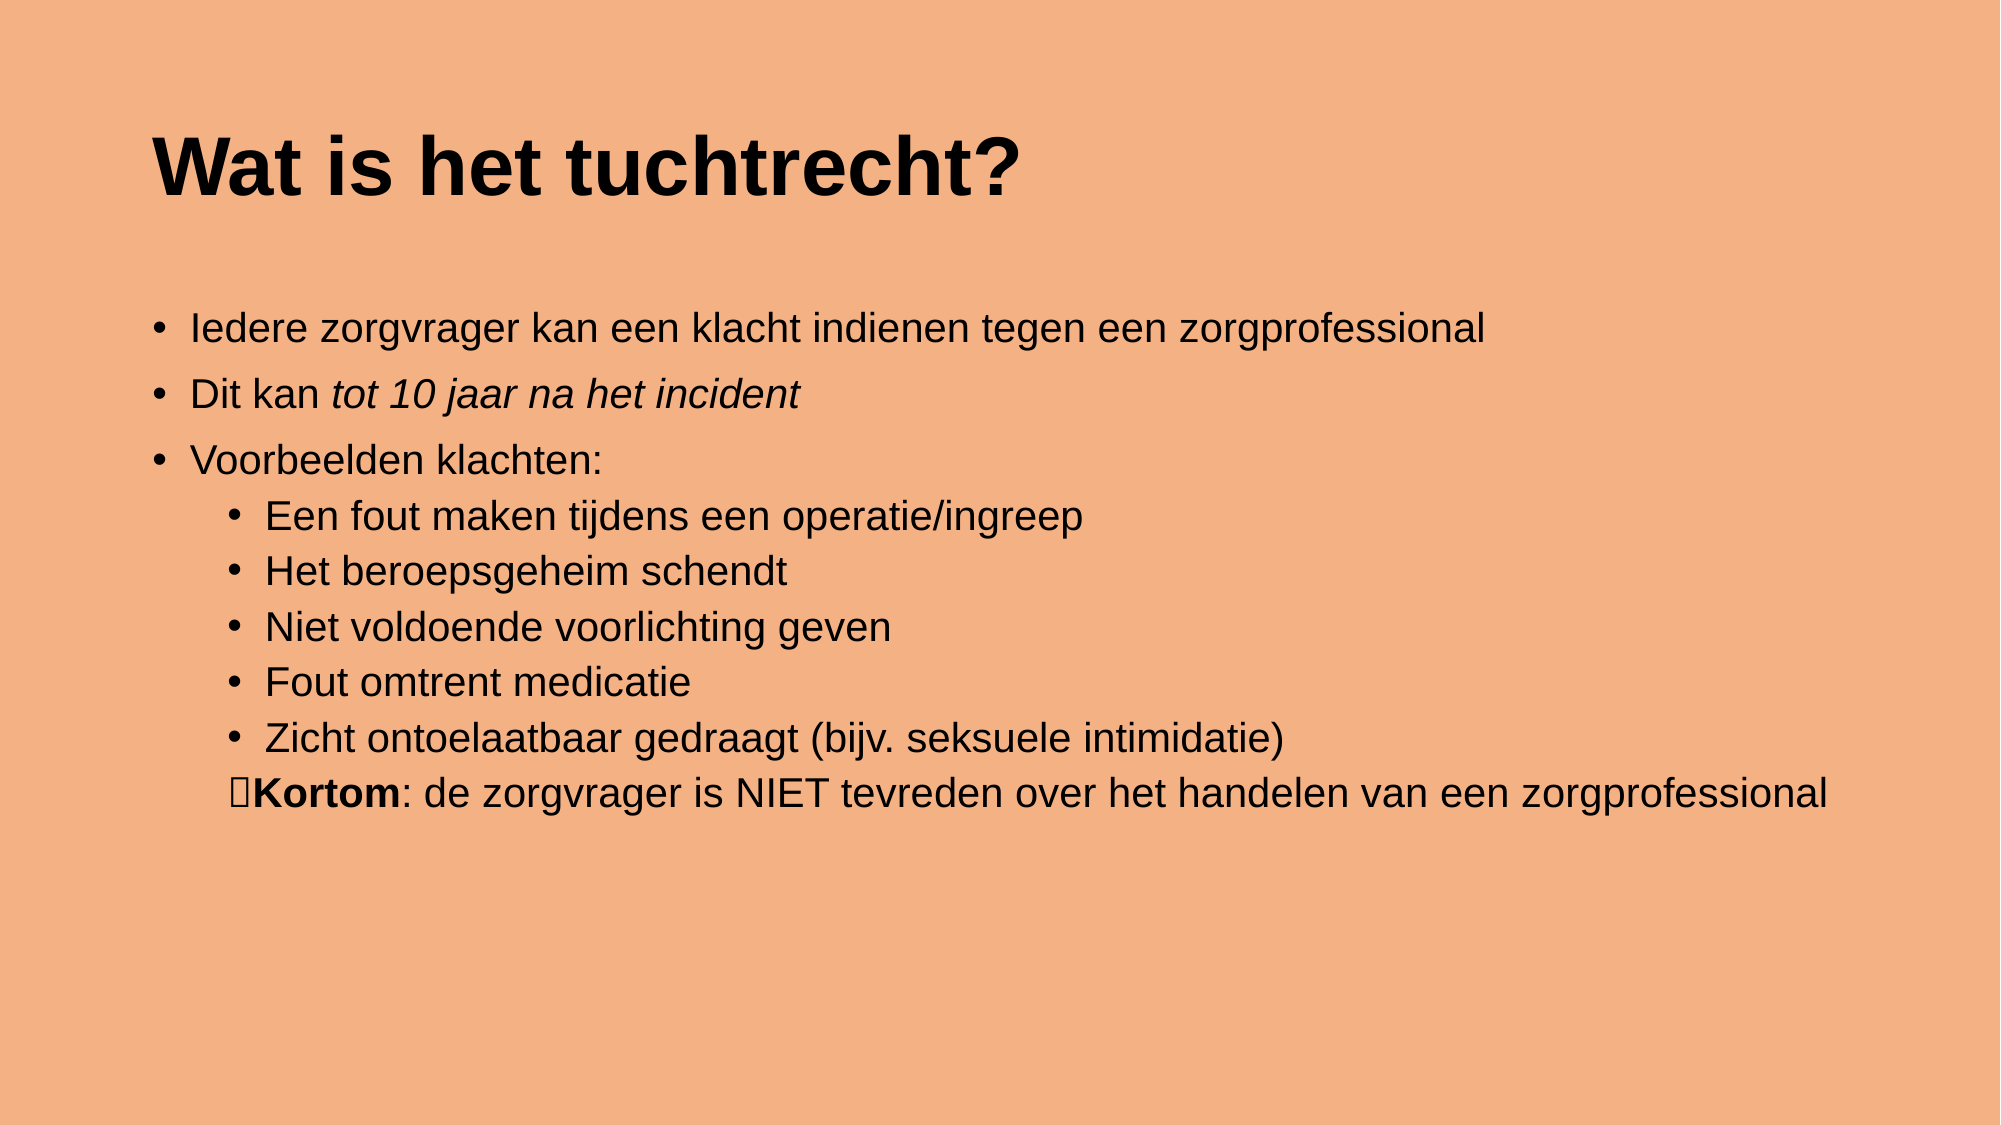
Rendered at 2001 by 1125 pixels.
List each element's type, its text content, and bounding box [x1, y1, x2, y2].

title Wat is het tuchtrecht? [137, 59, 1863, 278]
list Iedere zorgvrager kan een klacht indienen tegen een zorgprofessional Dit kan tot 10 jaar na het incident Voorbeelden klachten: Een fout maken tijdens een operatie/ingreep Het beroepsgeheim schendt Niet voldoende voorlichting geven Fout omtrent medicatie Zicht ontoelaatbaar gedraagt (bijv. seksuele intimidatie) Kortom: de zorgvrager is NIET tevreden over het handelen van een zorgprofessional [137, 299, 1863, 1014]
